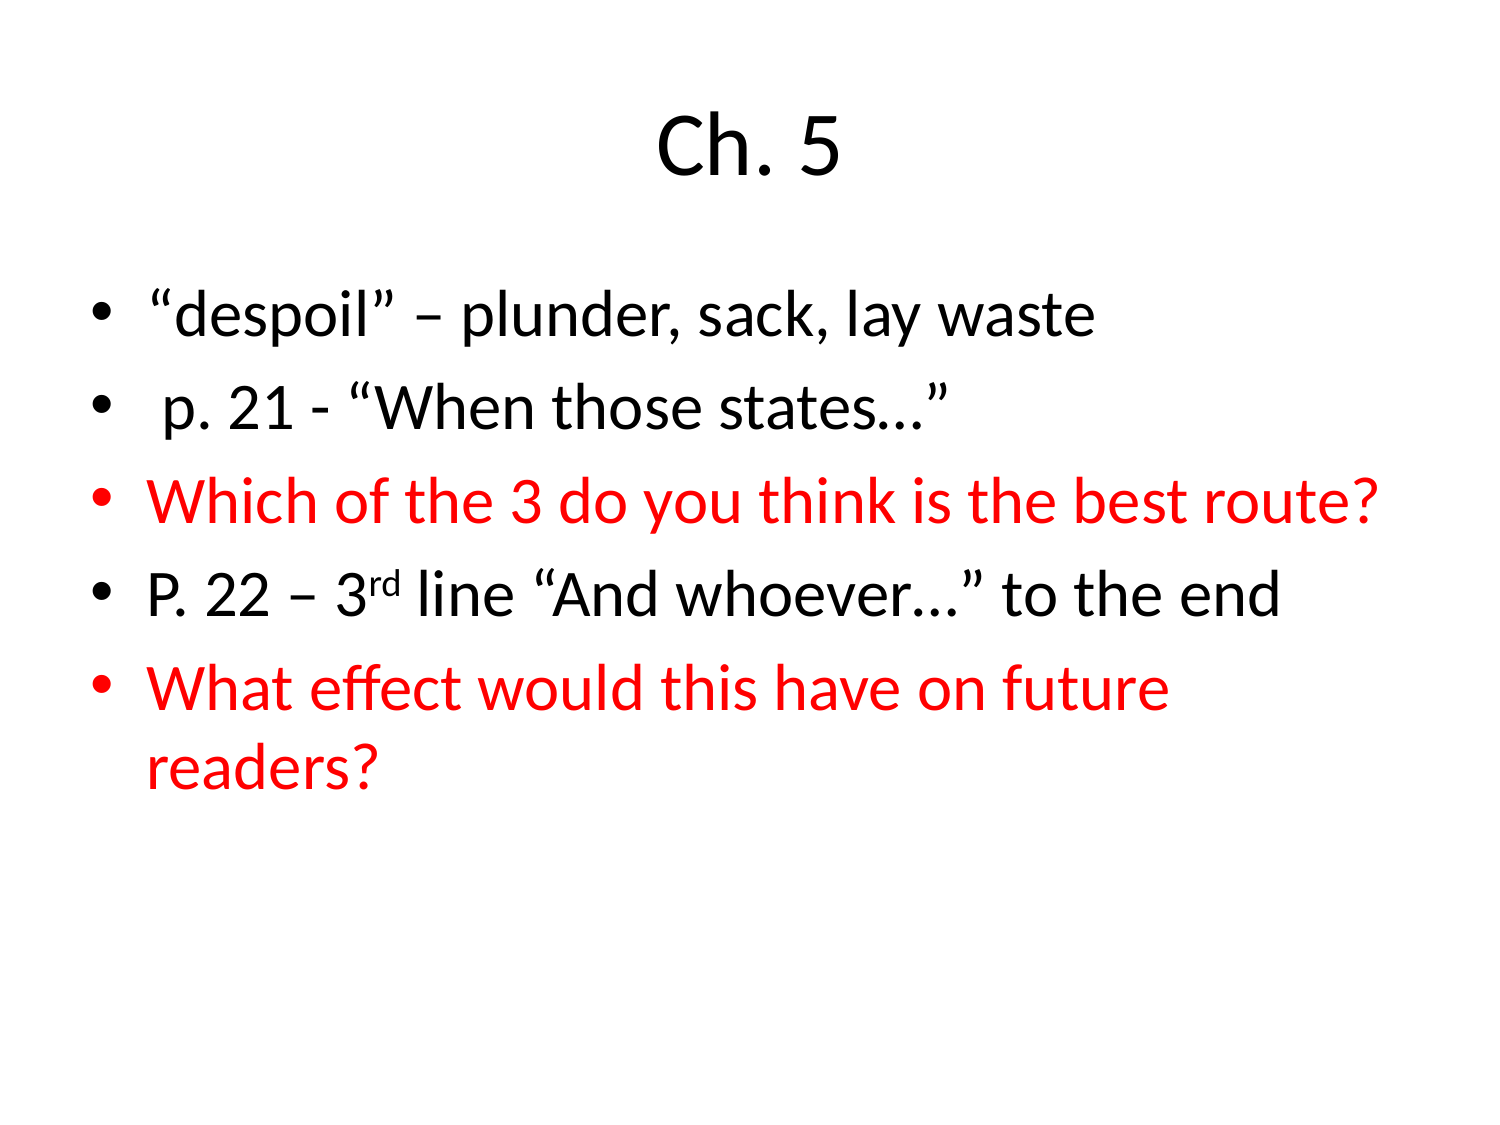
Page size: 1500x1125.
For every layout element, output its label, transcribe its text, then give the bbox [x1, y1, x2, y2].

list “despoil” – plunder, sack, lay waste p. 21 - “When those states…” Which of the 3 do you think is the best route? P. 22 – 3rd line “And whoever…” to the end What effect would this have on future readers? [75, 262, 1425, 1005]
title Ch. 5 [75, 45, 1425, 233]
